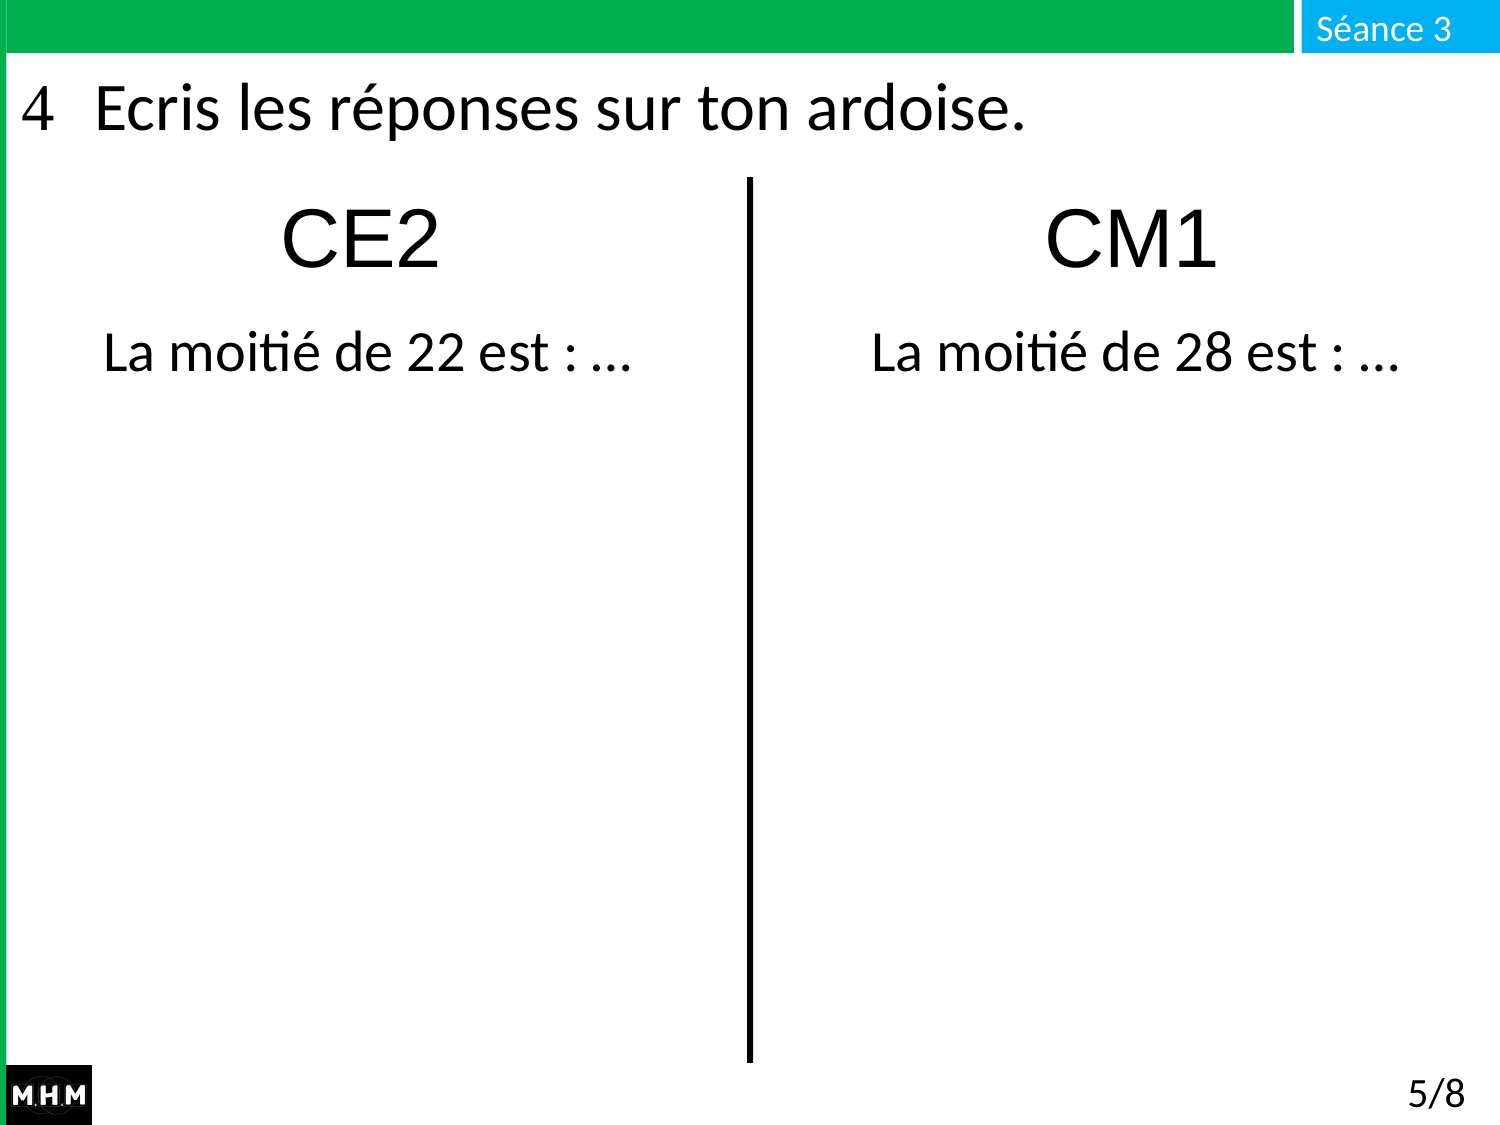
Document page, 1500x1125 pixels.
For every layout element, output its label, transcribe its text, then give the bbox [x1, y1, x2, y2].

list 5/8 [1373, 1064, 1500, 1125]
text_box La moitié de 22 est : … [88, 236, 648, 436]
picture [6, 1065, 92, 1125]
title Ecris les réponses sur ton ardoise. [79, 64, 1374, 153]
text_box La moitié de 28 est : … [856, 236, 1415, 436]
text_box CE2 CM1 [265, 177, 1241, 285]
